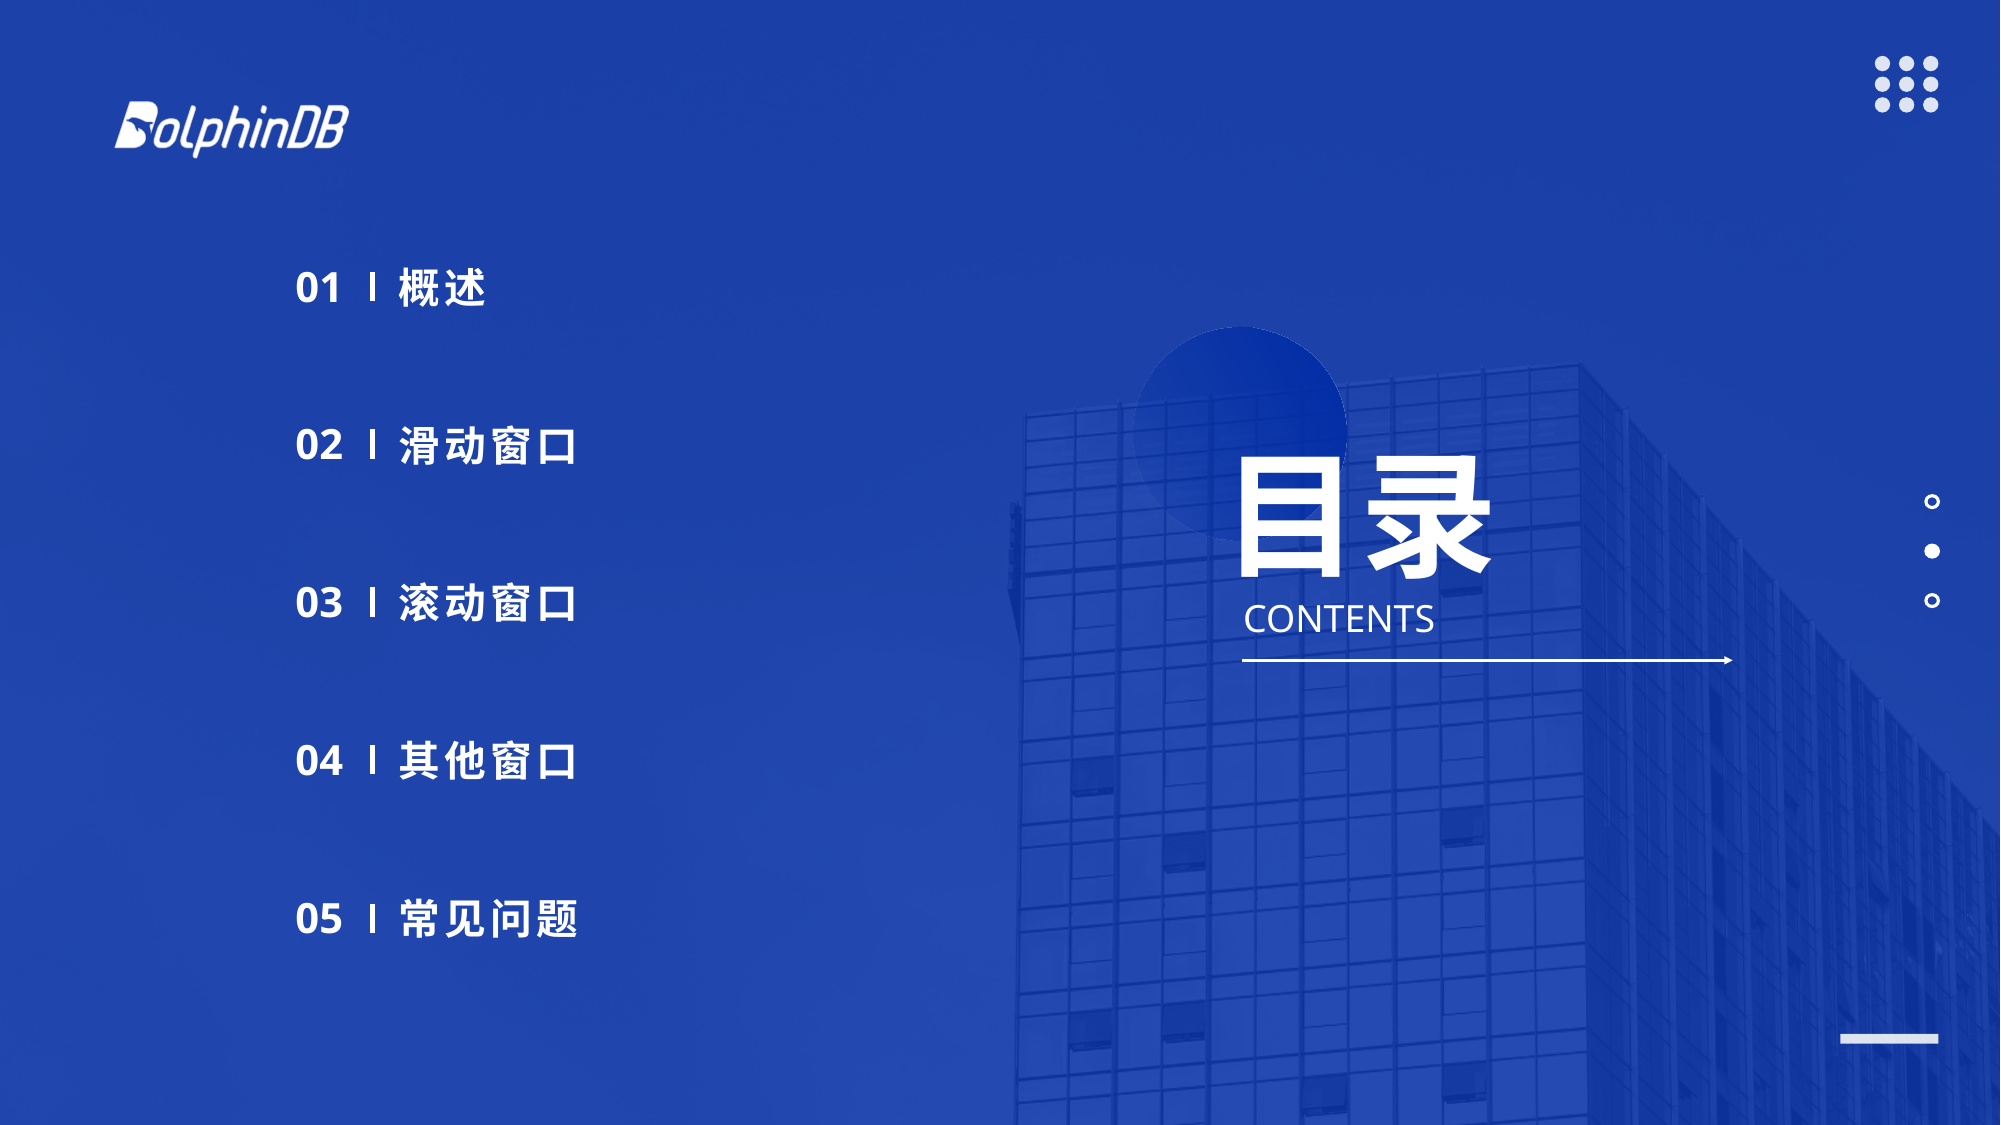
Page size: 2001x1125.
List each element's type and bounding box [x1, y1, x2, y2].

text_box [280, 568, 837, 636]
text_box [280, 253, 793, 320]
text_box [1925, 495, 1939, 607]
text_box [1874, 55, 1939, 113]
text_box [280, 726, 793, 793]
text_box [280, 410, 793, 478]
text_box [280, 884, 793, 951]
picture [0, 0, 2000, 1125]
